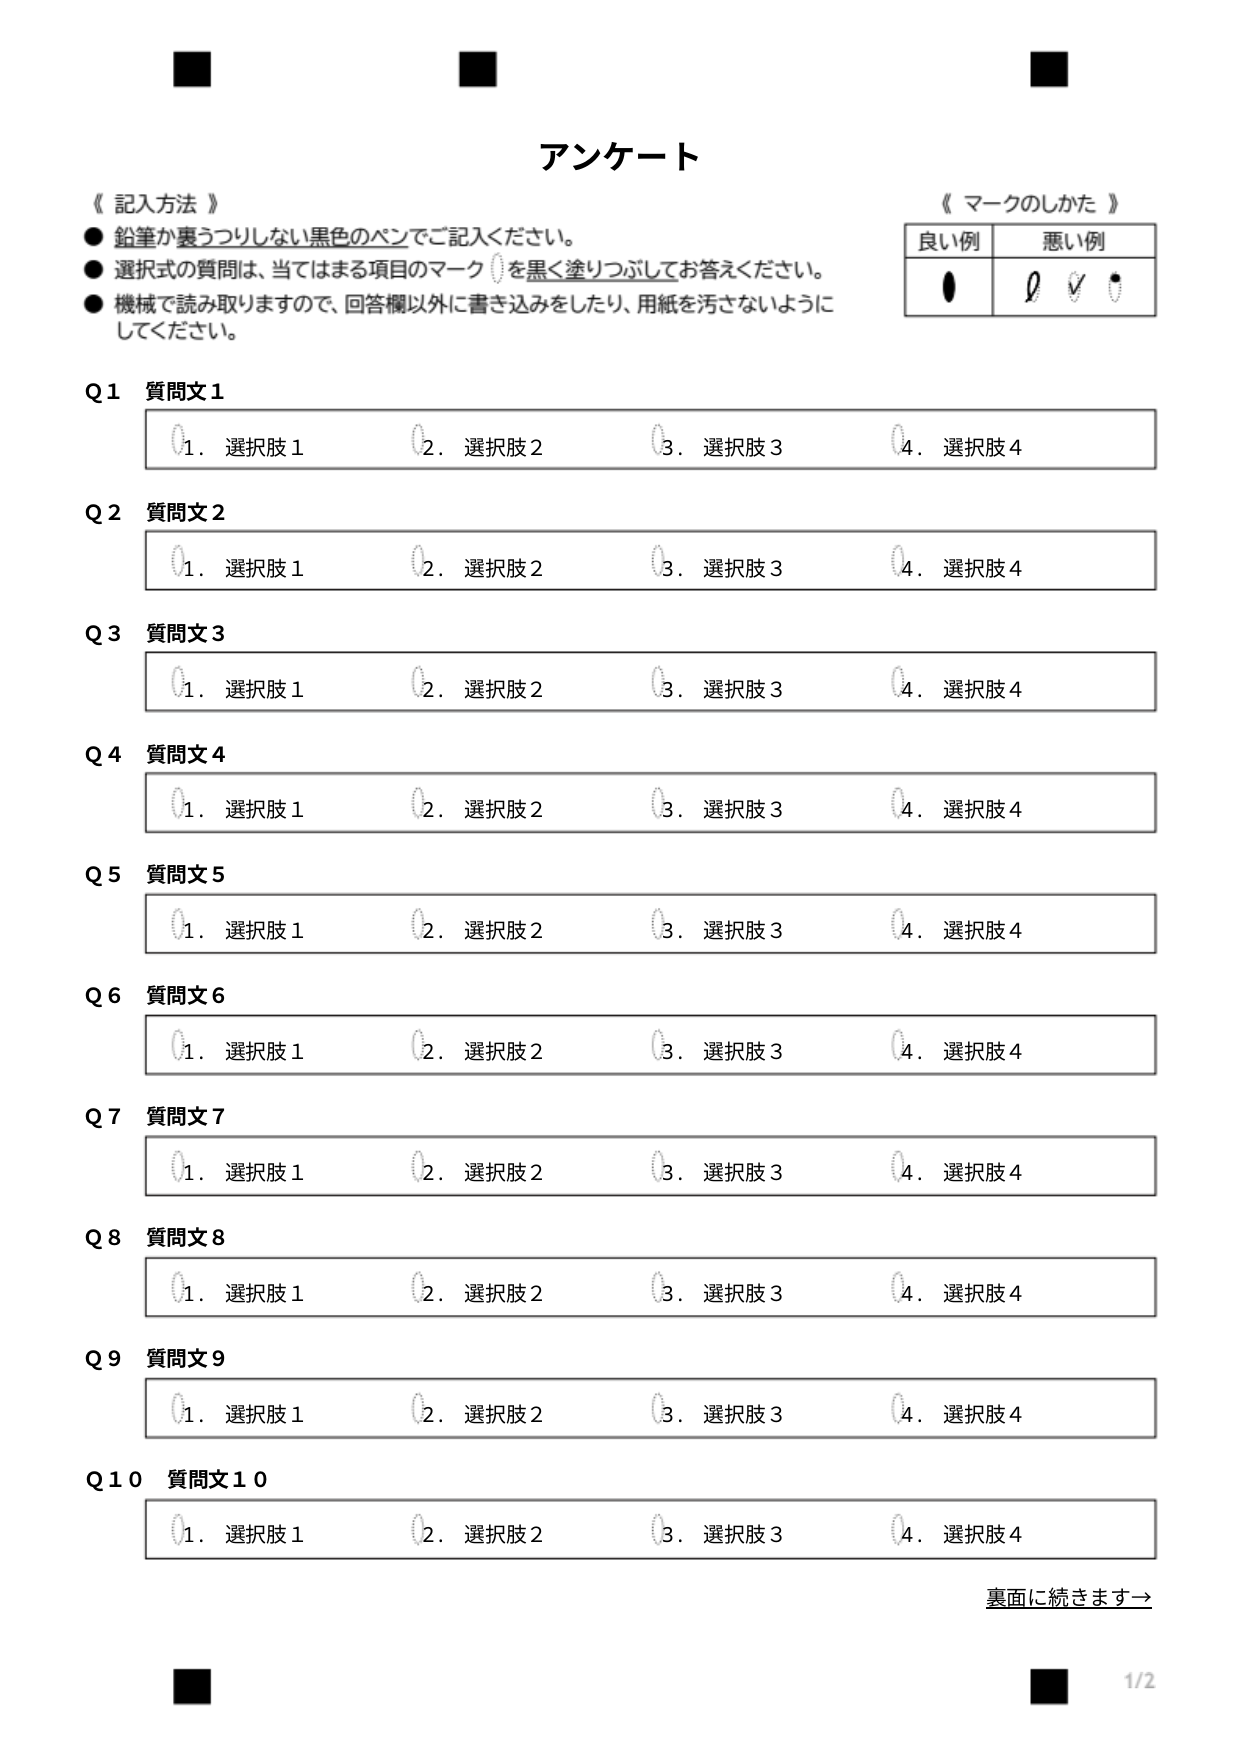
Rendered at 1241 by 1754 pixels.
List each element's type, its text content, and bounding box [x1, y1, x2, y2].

text_box 4. 選択肢４ [886, 531, 1042, 588]
text_box Ｑ３ 質問文３ [69, 613, 245, 653]
text_box 2. 選択肢２ [407, 410, 563, 467]
text_box 3. 選択肢３ [646, 531, 802, 588]
text_box 1. 選択肢１ [167, 1135, 323, 1192]
text_box 2. 選択肢２ [407, 1377, 563, 1434]
text_box 1. 選択肢１ [167, 773, 323, 830]
text_box 4. 選択肢４ [886, 773, 1042, 830]
text_box アンケート [0, 129, 1241, 184]
text_box 2. 選択肢２ [407, 1498, 563, 1555]
text_box 1. 選択肢１ [167, 893, 323, 951]
text_box 2. 選択肢２ [407, 773, 563, 830]
text_box 裏面に続きます→ [970, 1577, 1167, 1618]
text_box 2. 選択肢２ [407, 893, 563, 951]
text_box Ｑ１ 質問文１ [68, 371, 244, 412]
text_box 3. 選択肢３ [646, 652, 802, 709]
text_box 1. 選択肢１ [167, 1498, 323, 1555]
text_box 2. 選択肢２ [407, 1256, 563, 1313]
text_box 1. 選択肢１ [167, 410, 323, 467]
text_box 4. 選択肢４ [886, 1256, 1042, 1313]
text_box 2. 選択肢２ [407, 1014, 563, 1072]
text_box 3. 選択肢３ [646, 893, 802, 951]
text_box 1. 選択肢１ [167, 1377, 323, 1434]
text_box Ｑ８ 質問文８ [69, 1217, 245, 1257]
text_box Ｑ１０ 質問文１０ [69, 1458, 286, 1499]
text_box Ｑ４ 質問文４ [69, 733, 245, 774]
text_box 3. 選択肢３ [646, 1014, 802, 1072]
text_box 3. 選択肢３ [646, 1377, 802, 1434]
text_box 1. 選択肢１ [167, 1014, 323, 1072]
text_box 3. 選択肢３ [646, 410, 802, 467]
text_box 3. 選択肢３ [646, 1135, 802, 1192]
text_box 1. 選択肢１ [167, 531, 323, 588]
text_box 1. 選択肢１ [167, 652, 323, 709]
text_box Ｑ７ 質問文７ [69, 1096, 245, 1137]
text_box 1. 選択肢１ [167, 1256, 323, 1313]
text_box 2. 選択肢２ [407, 652, 563, 709]
text_box 2. 選択肢２ [407, 1135, 563, 1192]
text_box Ｑ２ 質問文２ [69, 492, 245, 532]
text_box 4. 選択肢４ [886, 1377, 1042, 1434]
text_box 3. 選択肢３ [646, 773, 802, 830]
text_box Ｑ５ 質問文５ [69, 854, 245, 895]
text_box Ｑ６ 質問文６ [69, 975, 245, 1016]
text_box 4. 選択肢４ [886, 1014, 1042, 1072]
text_box 2. 選択肢２ [407, 531, 563, 588]
text_box Ｑ９ 質問文９ [69, 1338, 245, 1378]
text_box 4. 選択肢４ [886, 1498, 1042, 1555]
text_box 4. 選択肢４ [886, 893, 1042, 951]
text_box 3. 選択肢３ [646, 1256, 802, 1313]
text_box 4. 選択肢４ [886, 652, 1042, 709]
text_box 4. 選択肢４ [886, 1135, 1042, 1192]
text_box 3. 選択肢３ [646, 1498, 802, 1555]
text_box 4. 選択肢４ [886, 410, 1042, 467]
